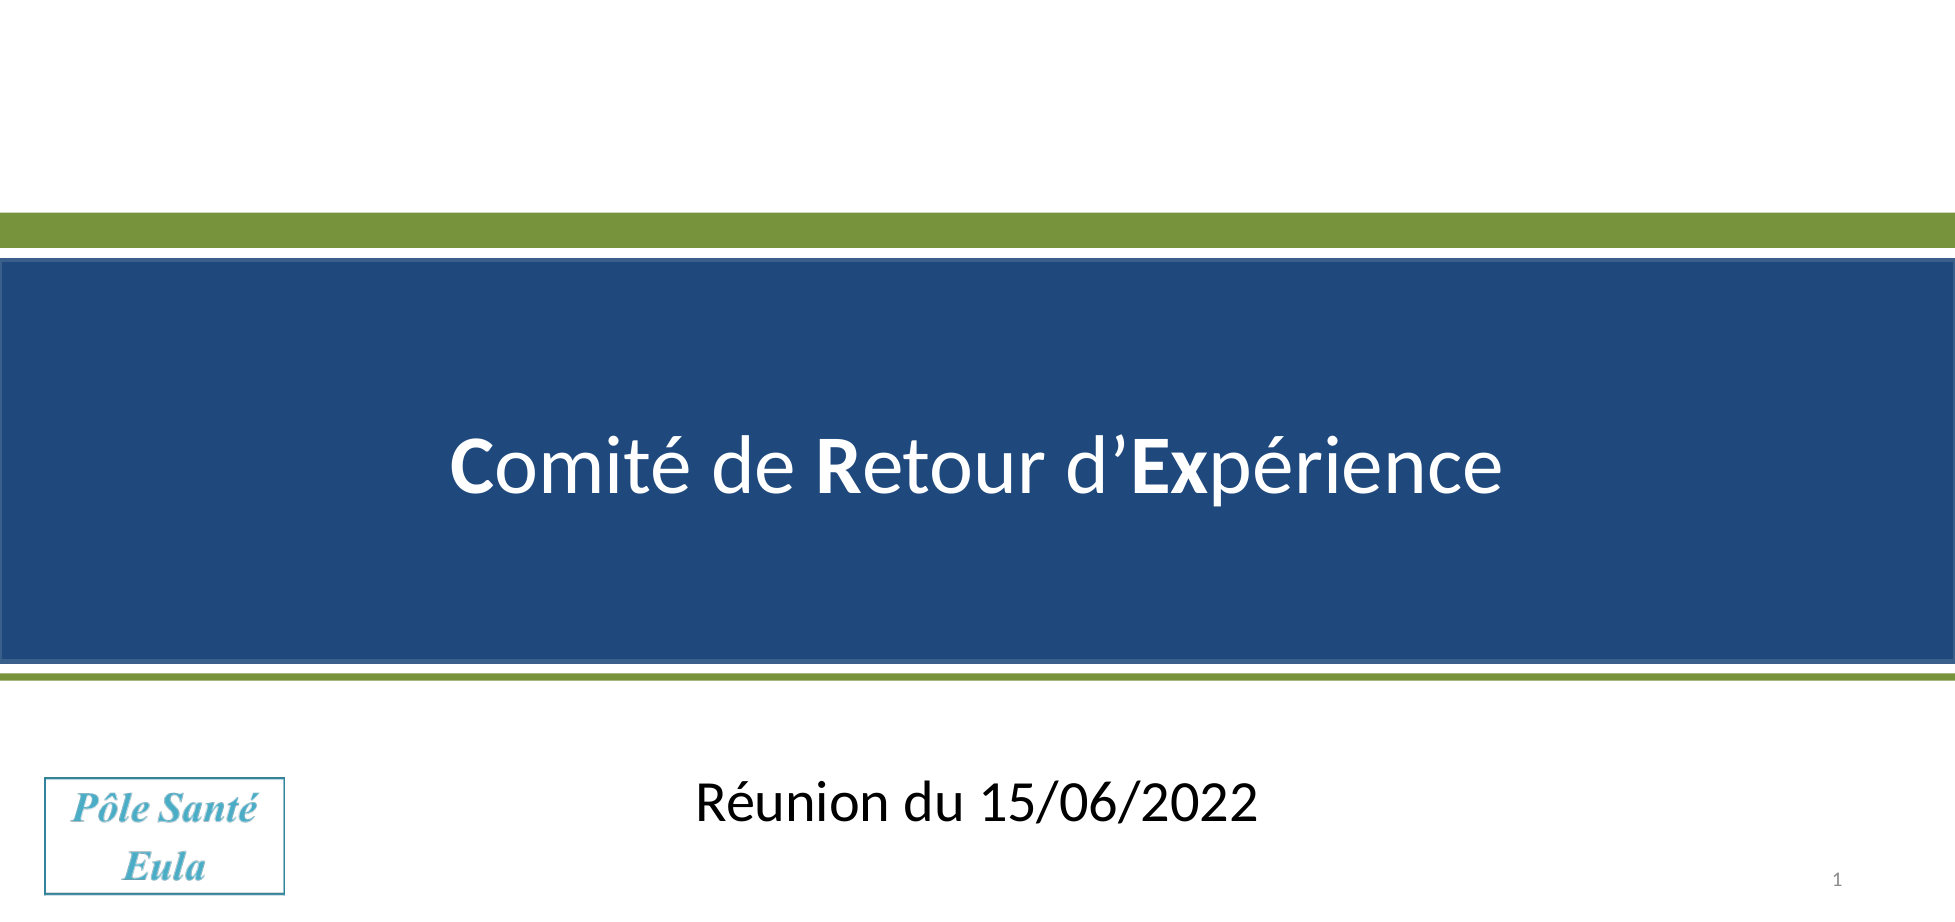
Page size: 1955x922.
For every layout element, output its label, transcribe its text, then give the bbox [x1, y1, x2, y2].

picture [43, 768, 285, 916]
text_box [0, 671, 1955, 683]
text_box Comité de Retour d’Expérience [0, 258, 1955, 664]
text_box [0, 210, 1955, 250]
text_box Réunion du 15/06/2022 [605, 755, 1350, 841]
slide_number 1 [1401, 853, 1858, 904]
